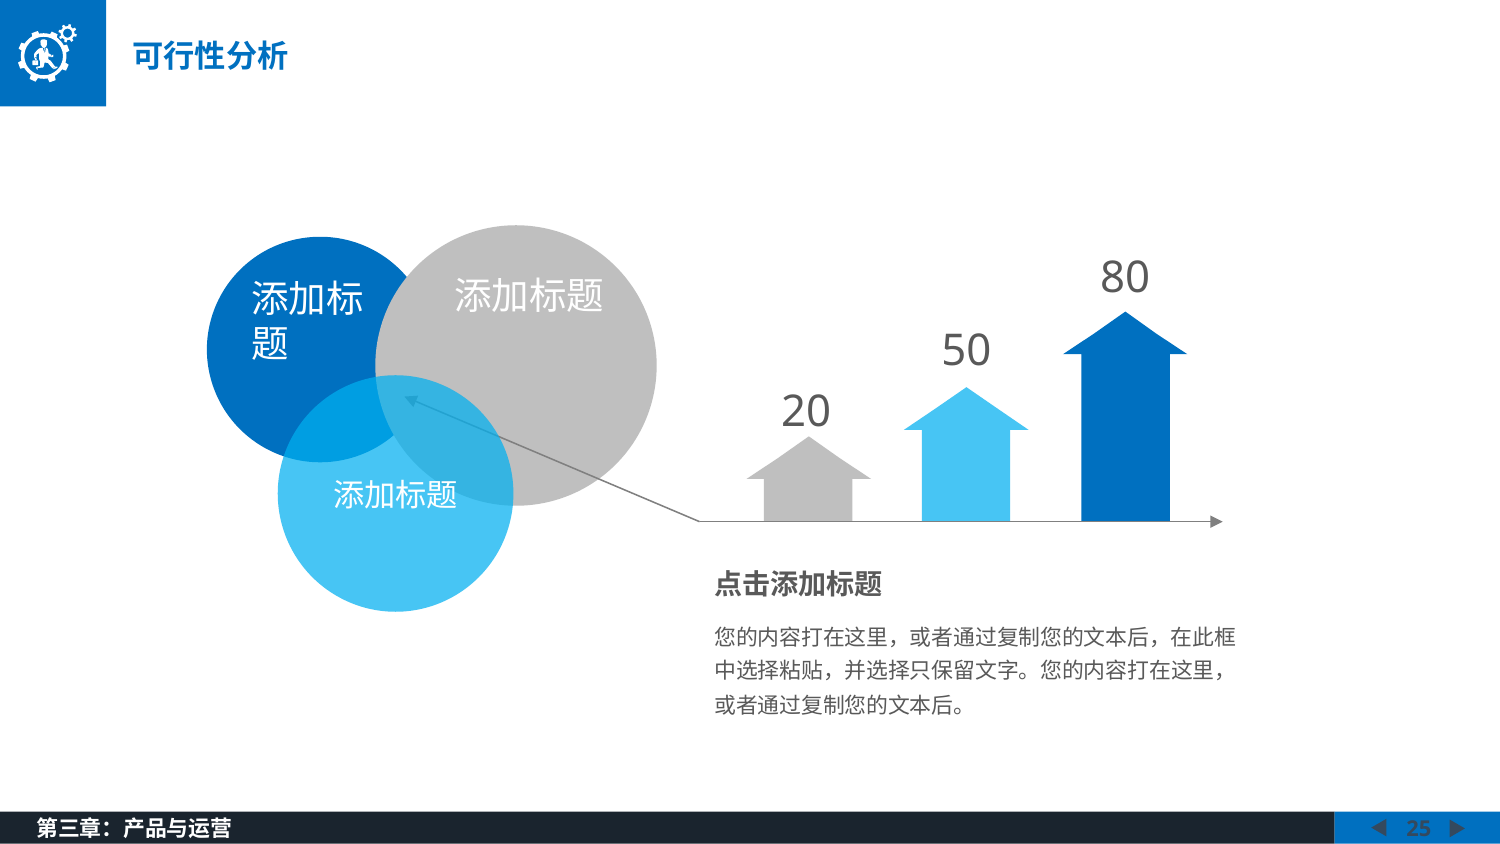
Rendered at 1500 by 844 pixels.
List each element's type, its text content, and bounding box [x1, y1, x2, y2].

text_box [404, 396, 700, 522]
text_box [263, 809, 1332, 844]
text_box [903, 387, 1029, 521]
text_box 添加标题 [206, 236, 406, 457]
text_box 添加标题 [277, 375, 508, 612]
text_box 80 [1085, 241, 1165, 309]
text_box [0, 809, 6, 844]
text_box 您的内容打在这里，或者通过复制您的文本后，在此框中选择粘贴，并选择只保留文字。您的内容打在这里，或者通过复制您的文本后。 [699, 607, 1266, 725]
text_box 可行性分析 [121, 44, 644, 103]
text_box 第三章：产品与运营 [6, 809, 263, 844]
text_box [746, 443, 872, 521]
text_box [1062, 311, 1188, 521]
text_box 50 [926, 314, 1007, 382]
text_box 添加标题 [375, 225, 657, 394]
text_box 25 [1334, 809, 1500, 844]
text_box 20 [766, 375, 846, 443]
text_box [108, 0, 1500, 108]
text_box [18, 24, 77, 83]
text_box [0, 0, 108, 108]
text_box 点击添加标题 [699, 566, 1043, 607]
